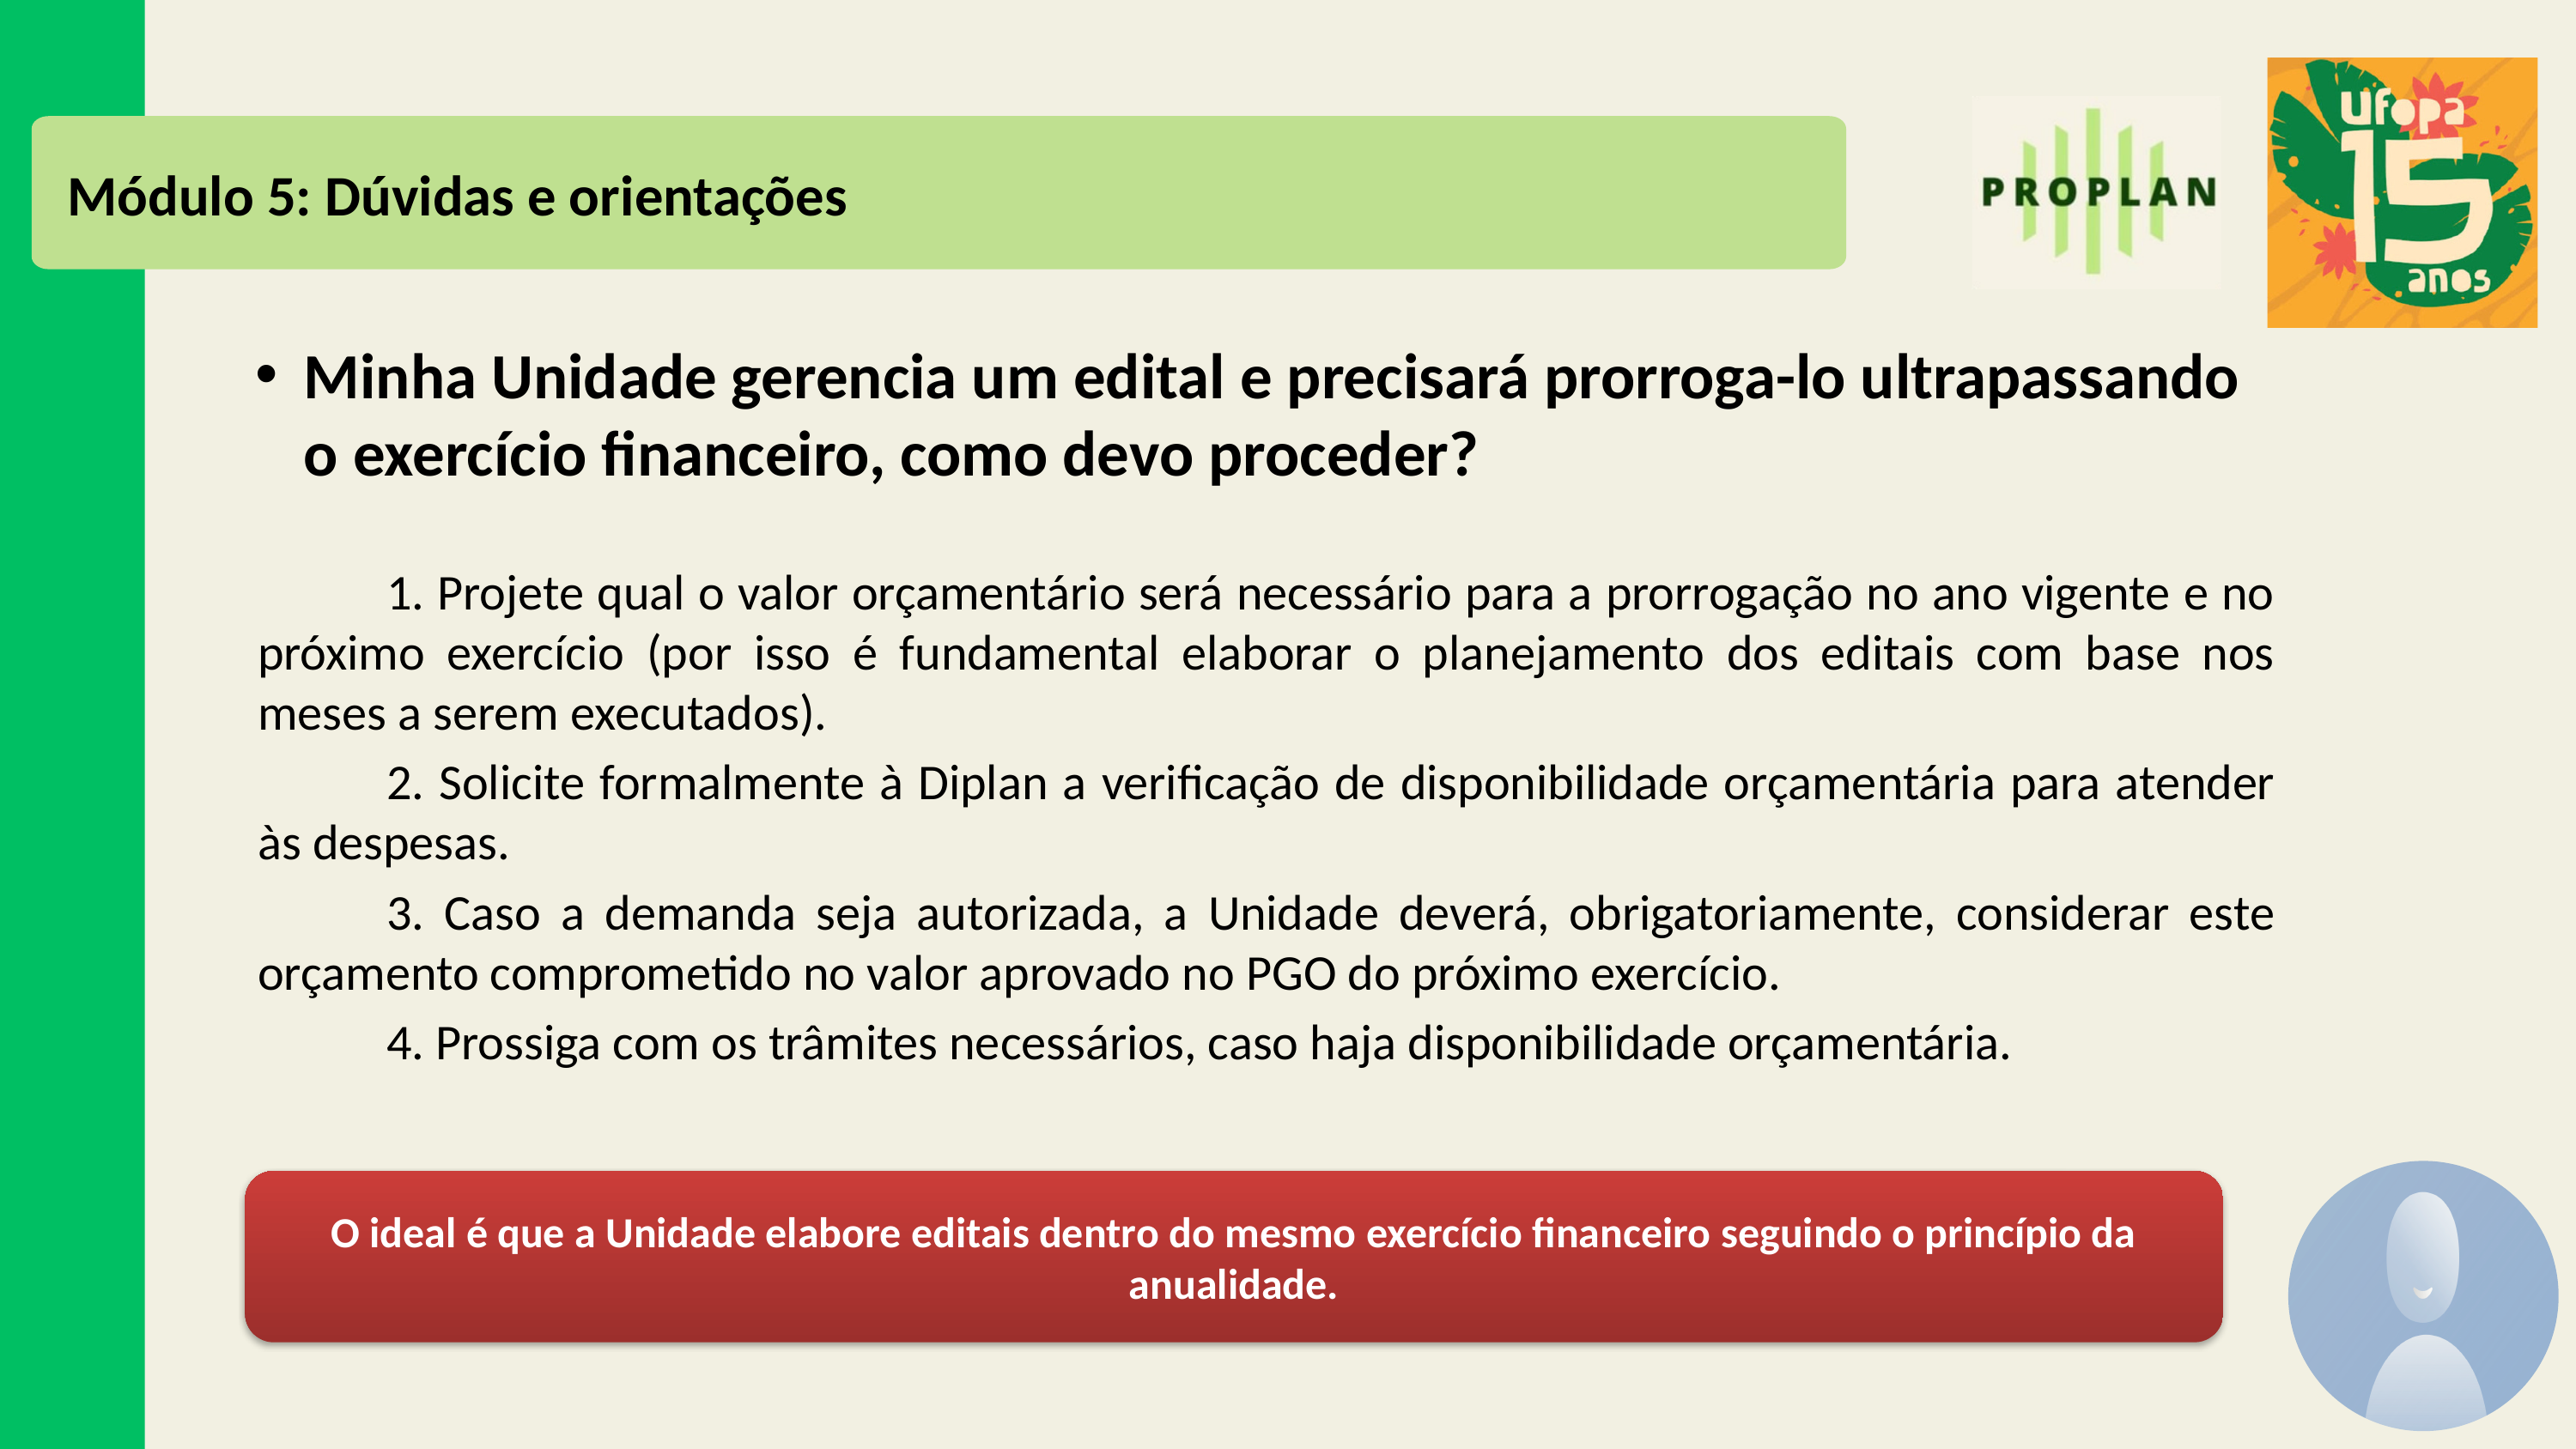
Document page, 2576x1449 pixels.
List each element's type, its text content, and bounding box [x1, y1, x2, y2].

text_box O ideal é que a Unidade elabore editais dentro do mesmo exercício financeiro seguindo o princípio da anualidade. [245, 1171, 2224, 1343]
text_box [0, 0, 145, 1449]
text_box 1. Projete qual o valor orçamentário será necessário para a prorrogação no ano vigente e no próximo exercício (por isso é fundamental elaborar o planejamento dos editais com base nos meses a serem executados). 2. Solicite formalmente à Diplan a verificação de disponibilidade orçamentária para atender às despesas. 3. Caso a demanda seja autorizada, a Unidade deverá, obrigatoriamente, considerar este orçamento comprometido no valor aprovado no PGO do próximo exercício. 4. Prossiga com os trâmites necessários, caso haja disponibilidade orçamentária. [245, 553, 2288, 1118]
text_box Minha Unidade gerencia um edital e precisará prorroga-lo ultrapassando o exercício financeiro, como devo proceder? [242, 327, 2287, 522]
text_box [1971, 96, 2221, 289]
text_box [31, 115, 1847, 270]
text_box [2267, 58, 2538, 328]
picture [2287, 1161, 2559, 1432]
